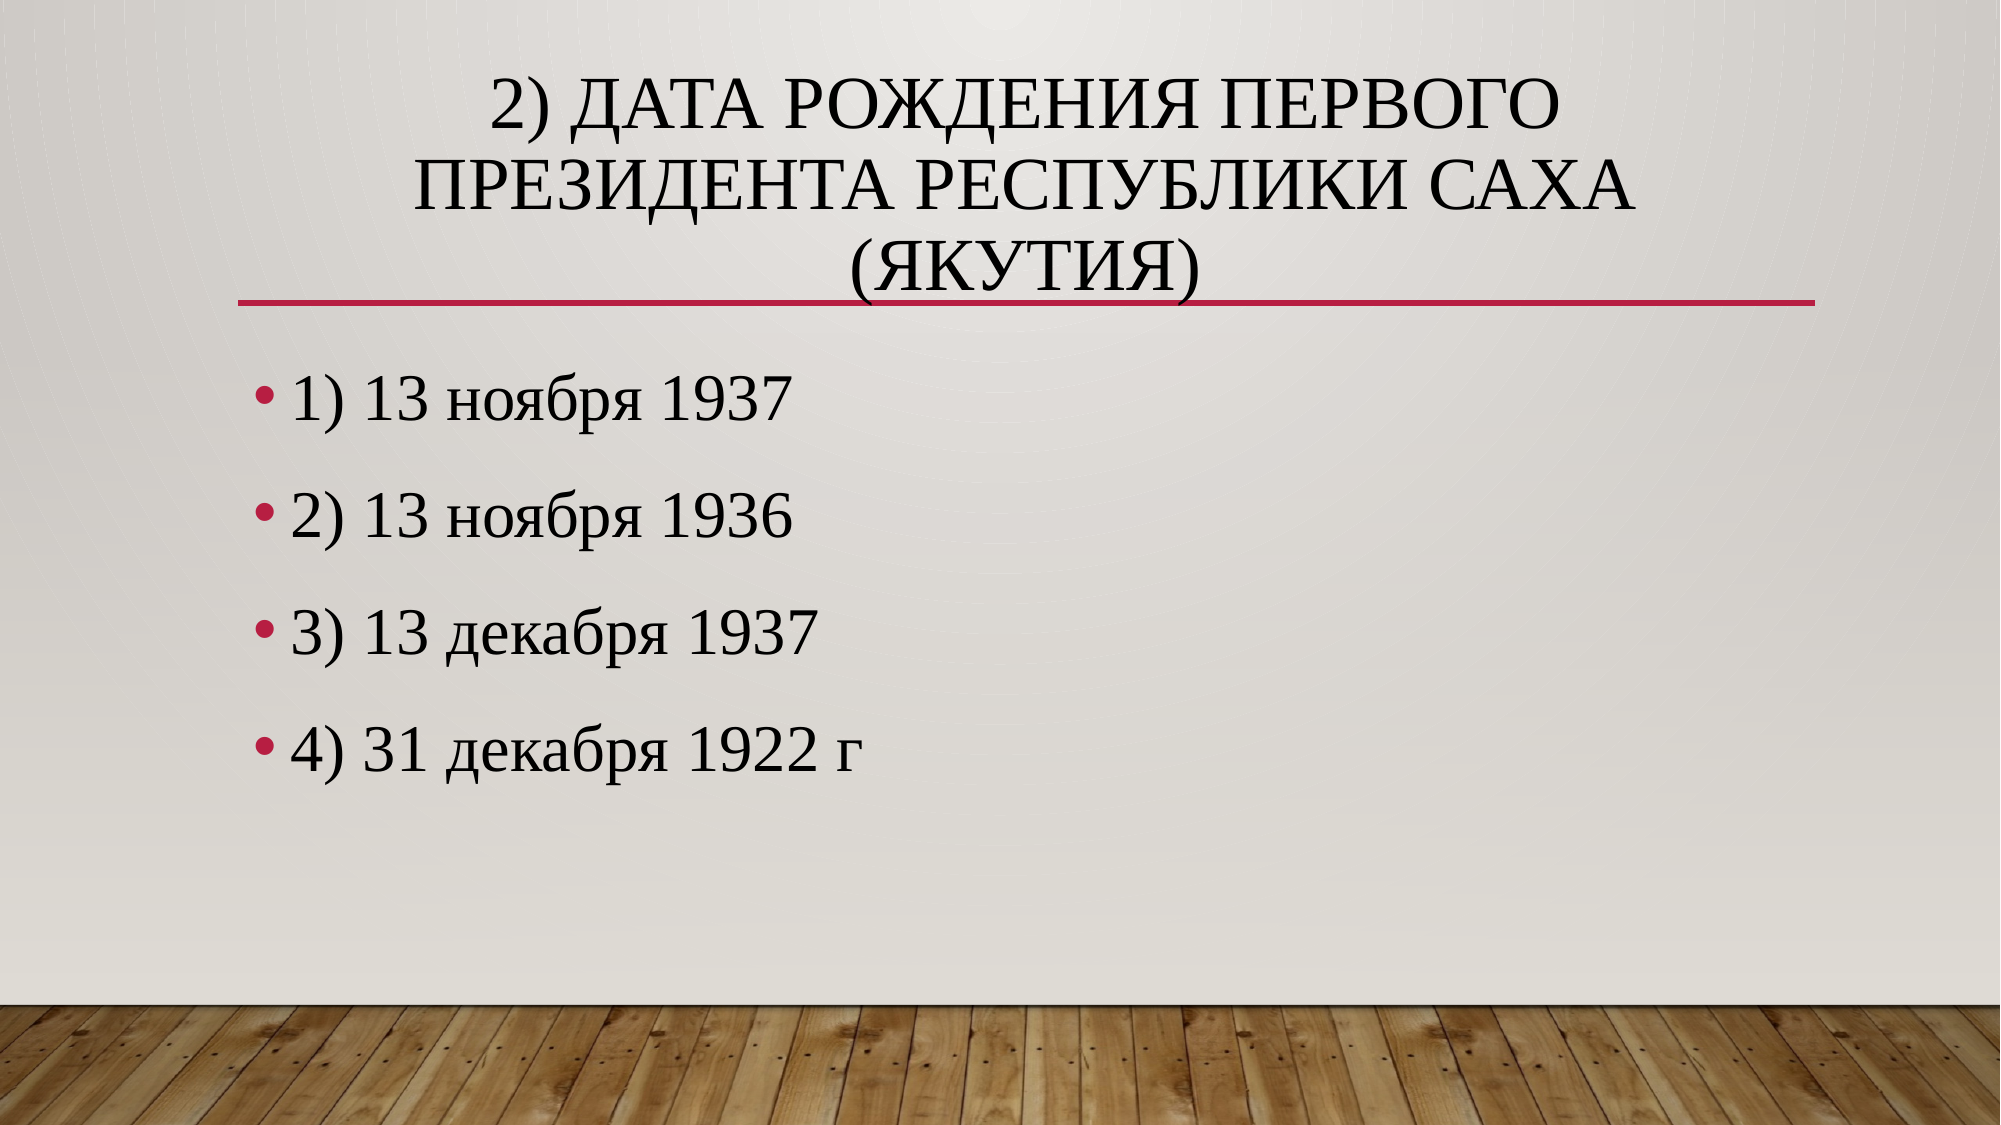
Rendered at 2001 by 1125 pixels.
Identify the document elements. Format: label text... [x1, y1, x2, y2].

title 2) Дата рождения первого президента республики Саха (Якутия) [238, 56, 1814, 229]
list 1) 13 ноября 1937 2) 13 ноября 1936 3) 13 декабря 1937 4) 31 декабря 1922 г [238, 330, 1814, 897]
picture [0, 1005, 2000, 1125]
